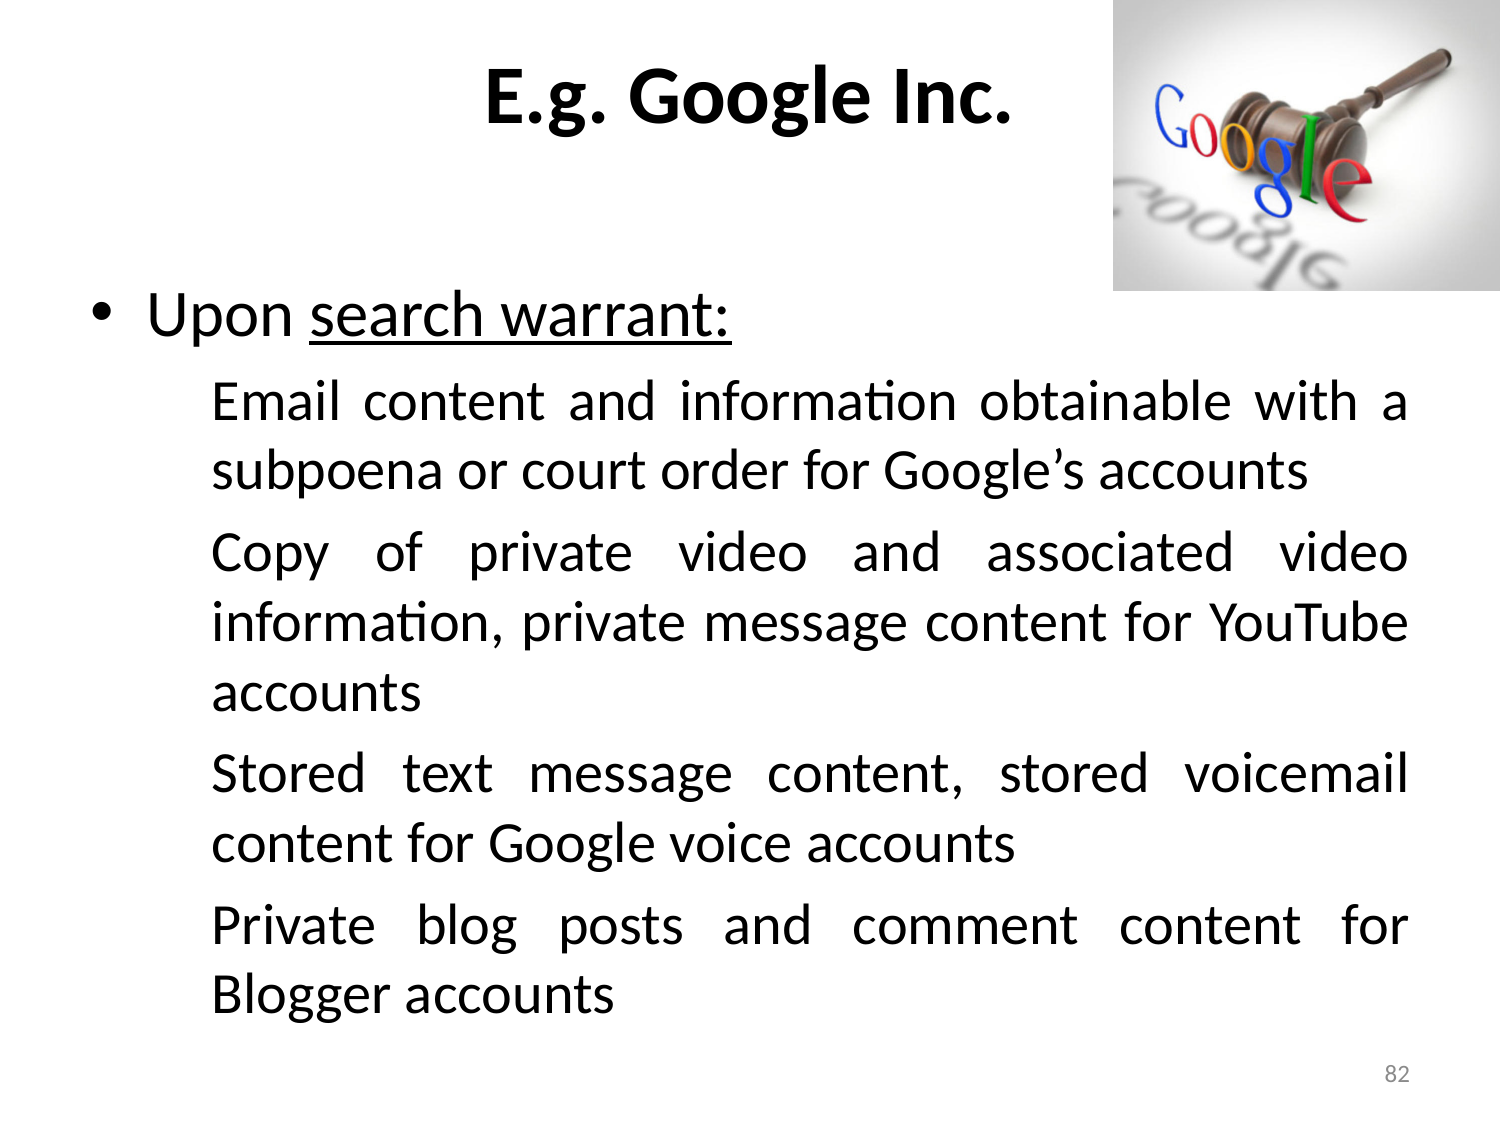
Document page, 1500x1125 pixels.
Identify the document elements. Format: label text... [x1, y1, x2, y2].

list Upon search warrant: Email content and information obtainable with a subpoena or court order for Google’s accounts Copy of private video and associated video information, private message content for YouTube accounts Stored text message content, stored voicemail content for Google voice accounts Private blog posts and comment content for Blogger accounts [75, 262, 1425, 1063]
slide_number 82 [1074, 1042, 1425, 1103]
title E.g. Google Inc. [75, 33, 1108, 221]
picture [1113, 0, 1500, 291]
